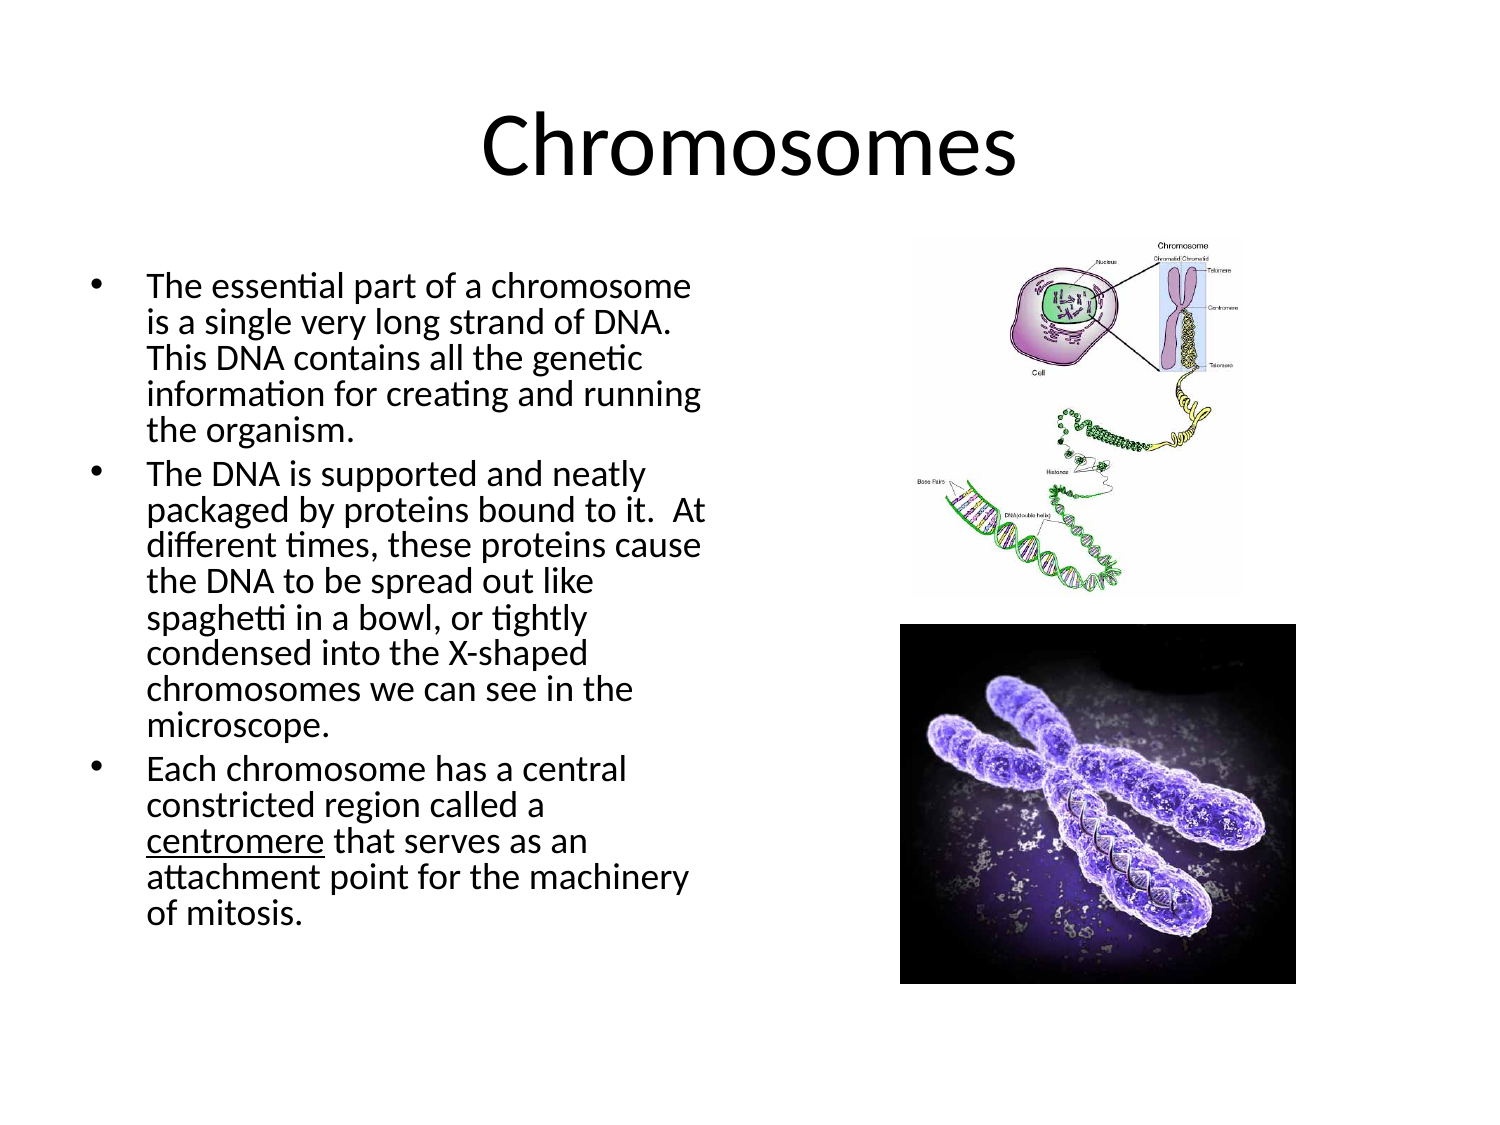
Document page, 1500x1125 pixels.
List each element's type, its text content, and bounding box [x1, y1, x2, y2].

title Chromosomes [74, 44, 1426, 233]
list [912, 237, 1244, 597]
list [899, 624, 1296, 984]
list The essential part of a chromosome is a single very long strand of DNA. This DNA contains all the genetic information for creating and running the organism. The DNA is supported and neatly packaged by proteins bound to it. At different times, these proteins cause the DNA to be spread out like spaghetti in a bowl, or tightly condensed into the X-shaped chromosomes we can see in the microscope. Each chromosome has a central constricted region called a centromere that serves as an attachment point for the machinery of mitosis. [74, 262, 738, 1006]
